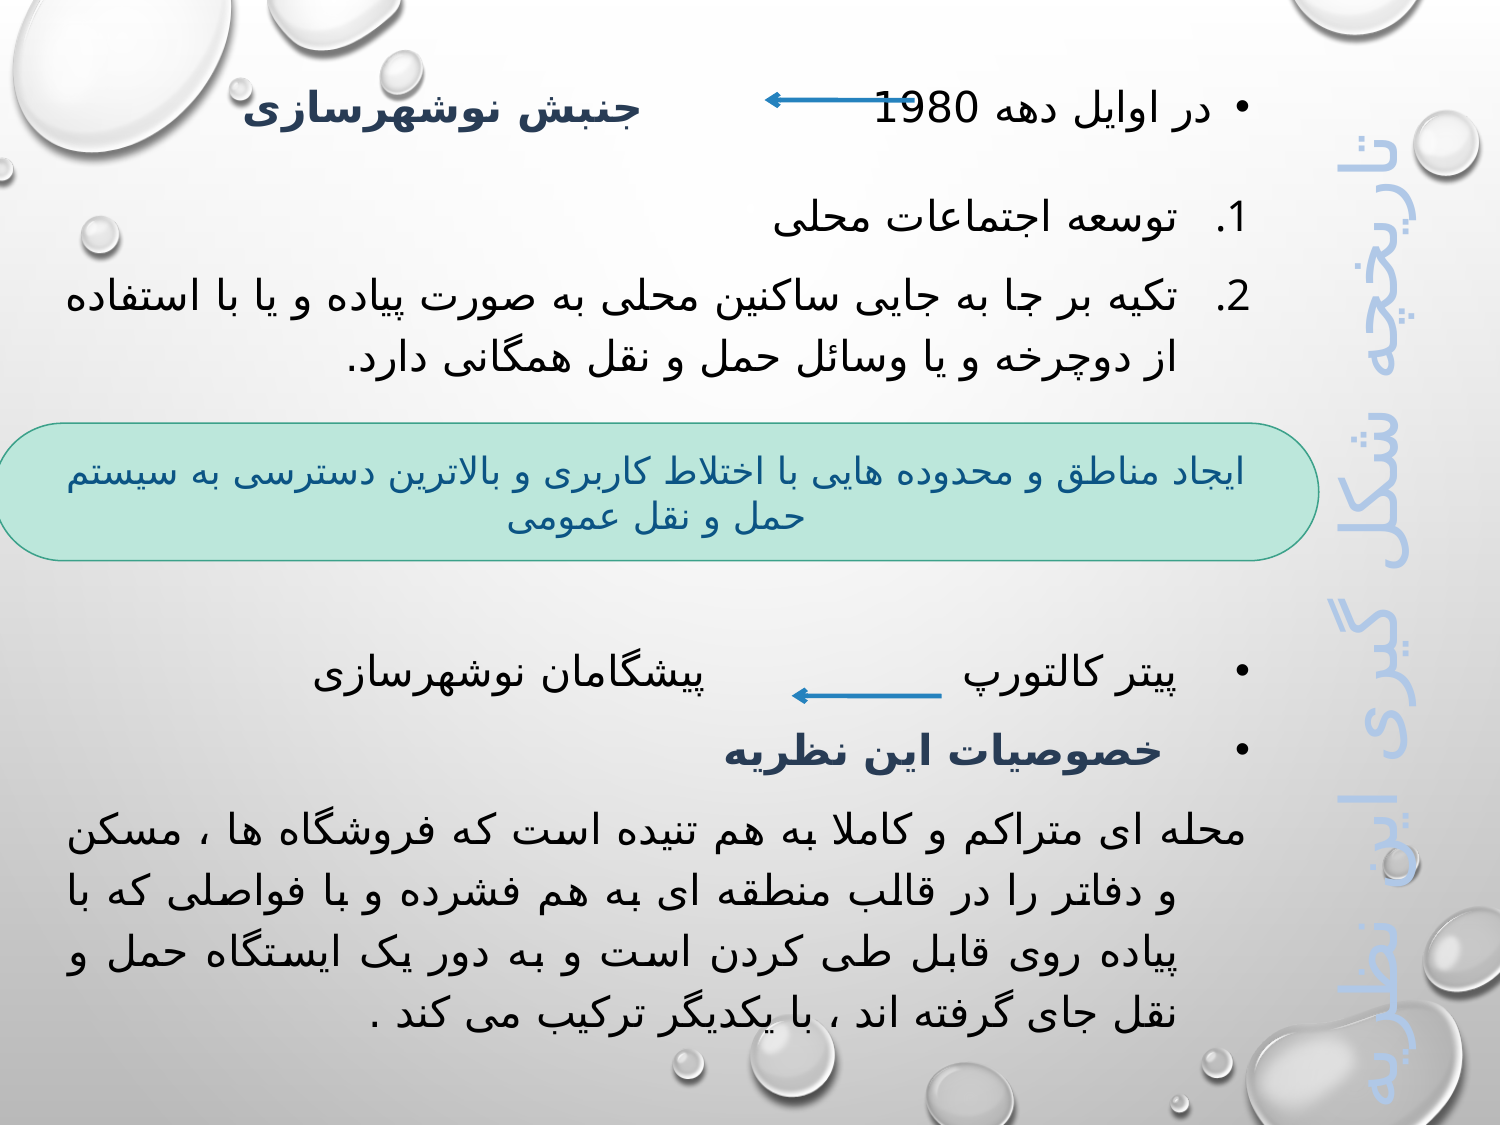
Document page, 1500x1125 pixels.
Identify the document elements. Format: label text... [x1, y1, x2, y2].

text_box ایجاد مناطق و محدوده هایی با اختلاط کاربری و بالاترین دسترسی به سیستم حمل و نقل عمومی [0, 422, 1320, 562]
picture [0, 525, 1287, 1125]
list در اوایل دهه 1980 جنبش نوشهرسازی توسعه اجتماعات محلی تکیه بر جا به جایی ساکنین محلی به صورت پیاده و یا با استفاده از دوچرخه و یا وسائل حمل و نقل همگانی دارد. پیتر کالتورپ پیشگامان نوشهرسازی خصوصیات این نظریه محله ای متراکم و کاملا به هم تنیده است که فروشگاه ها ، مسکن و دفاتر را در قالب منطقه ای به هم فشرده و با فواصلی که با پیاده روی قابل طی کردن است و به دور یک ایستگاه حمل و نقل جای گرفته اند ، با یکدیگر ترکیب می کند . [50, 62, 1263, 423]
picture [0, 0, 1500, 459]
list در اوایل دهه 1980 جنبش نوشهرسازی توسعه اجتماعات محلی تکیه بر جا به جایی ساکنین محلی به صورت پیاده و یا با استفاده از دوچرخه و یا وسائل حمل و نقل همگانی دارد. پیتر کالتورپ پیشگامان نوشهرسازی خصوصیات این نظریه محله ای متراکم و کاملا به هم تنیده است که فروشگاه ها ، مسکن و دفاتر را در قالب منطقه ای به هم فشرده و با فواصلی که با پیاده روی قابل طی کردن است و به دور یک ایستگاه حمل و نقل جای گرفته اند ، با یکدیگر ترکیب می کند . [50, 561, 1263, 1059]
title تاریخچه شکل گیری این نظریه [1287, 118, 1500, 1125]
